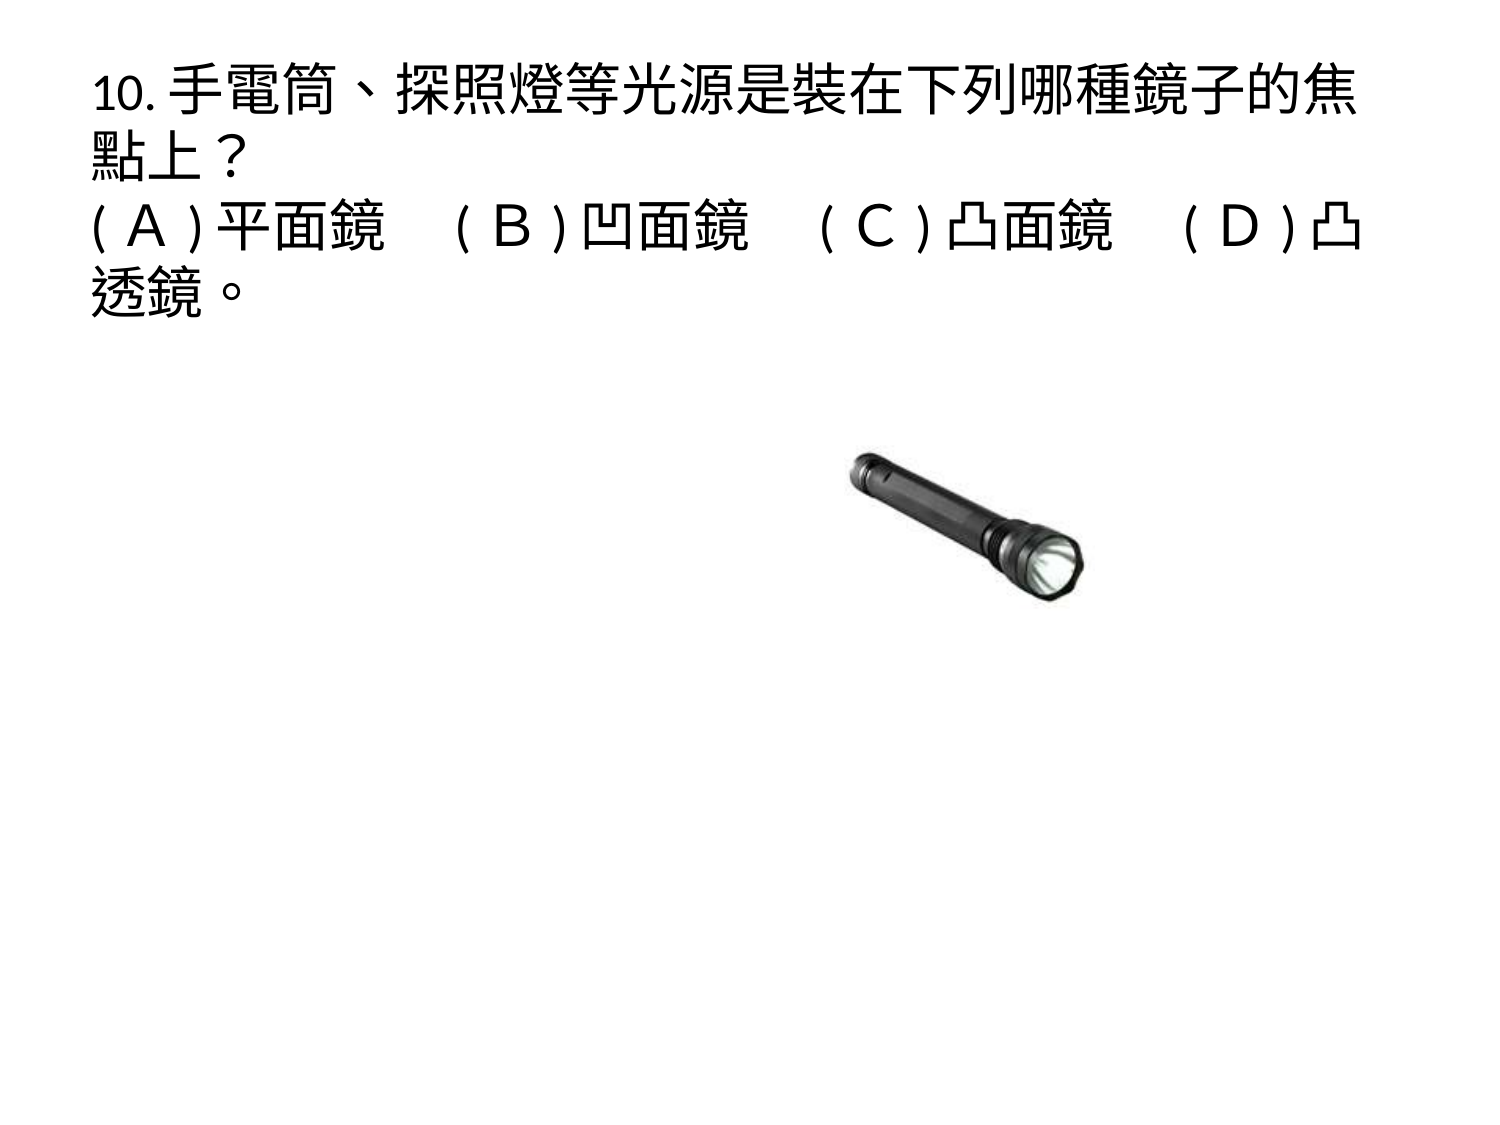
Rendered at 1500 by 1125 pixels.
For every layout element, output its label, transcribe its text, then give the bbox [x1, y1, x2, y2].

picture [844, 408, 1095, 635]
title 10.手電筒、探照燈等光源是裝在下列哪種鏡子的焦點上？ (Ａ)平面鏡 (Ｂ)凹面鏡 (Ｃ)凸面鏡 (Ｄ)凸透鏡。 [75, 45, 1425, 398]
